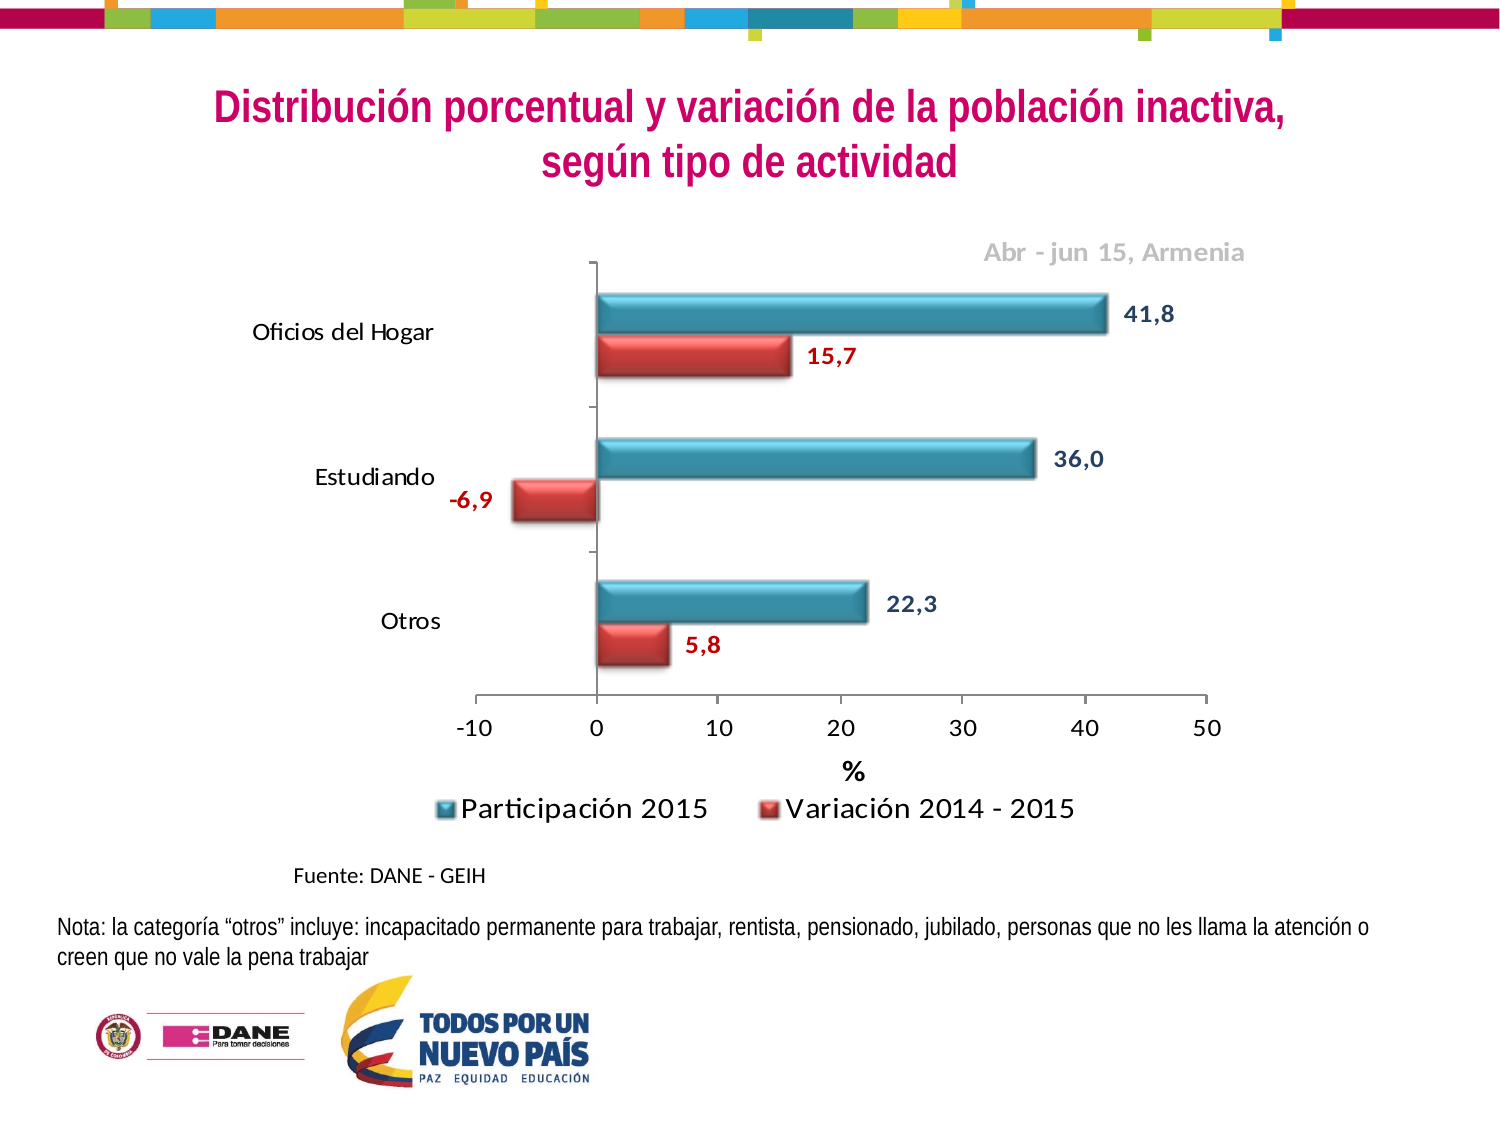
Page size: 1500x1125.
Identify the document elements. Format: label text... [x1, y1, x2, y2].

text_box Fuente: DANE - GEIH [278, 853, 507, 896]
picture [52, 978, 632, 1118]
text_box Nota: la categoría “otros” incluye: incapacitado permanente para trabajar, rentista, pensionado, jubilado, personas que no les llama la atención o creen que no vale la pena trabajar [42, 902, 1437, 978]
text_box Distribución porcentual y variación de la población inactiva, según tipo de actividad [185, 69, 1314, 195]
picture [244, 231, 1256, 835]
picture [0, 0, 1500, 41]
